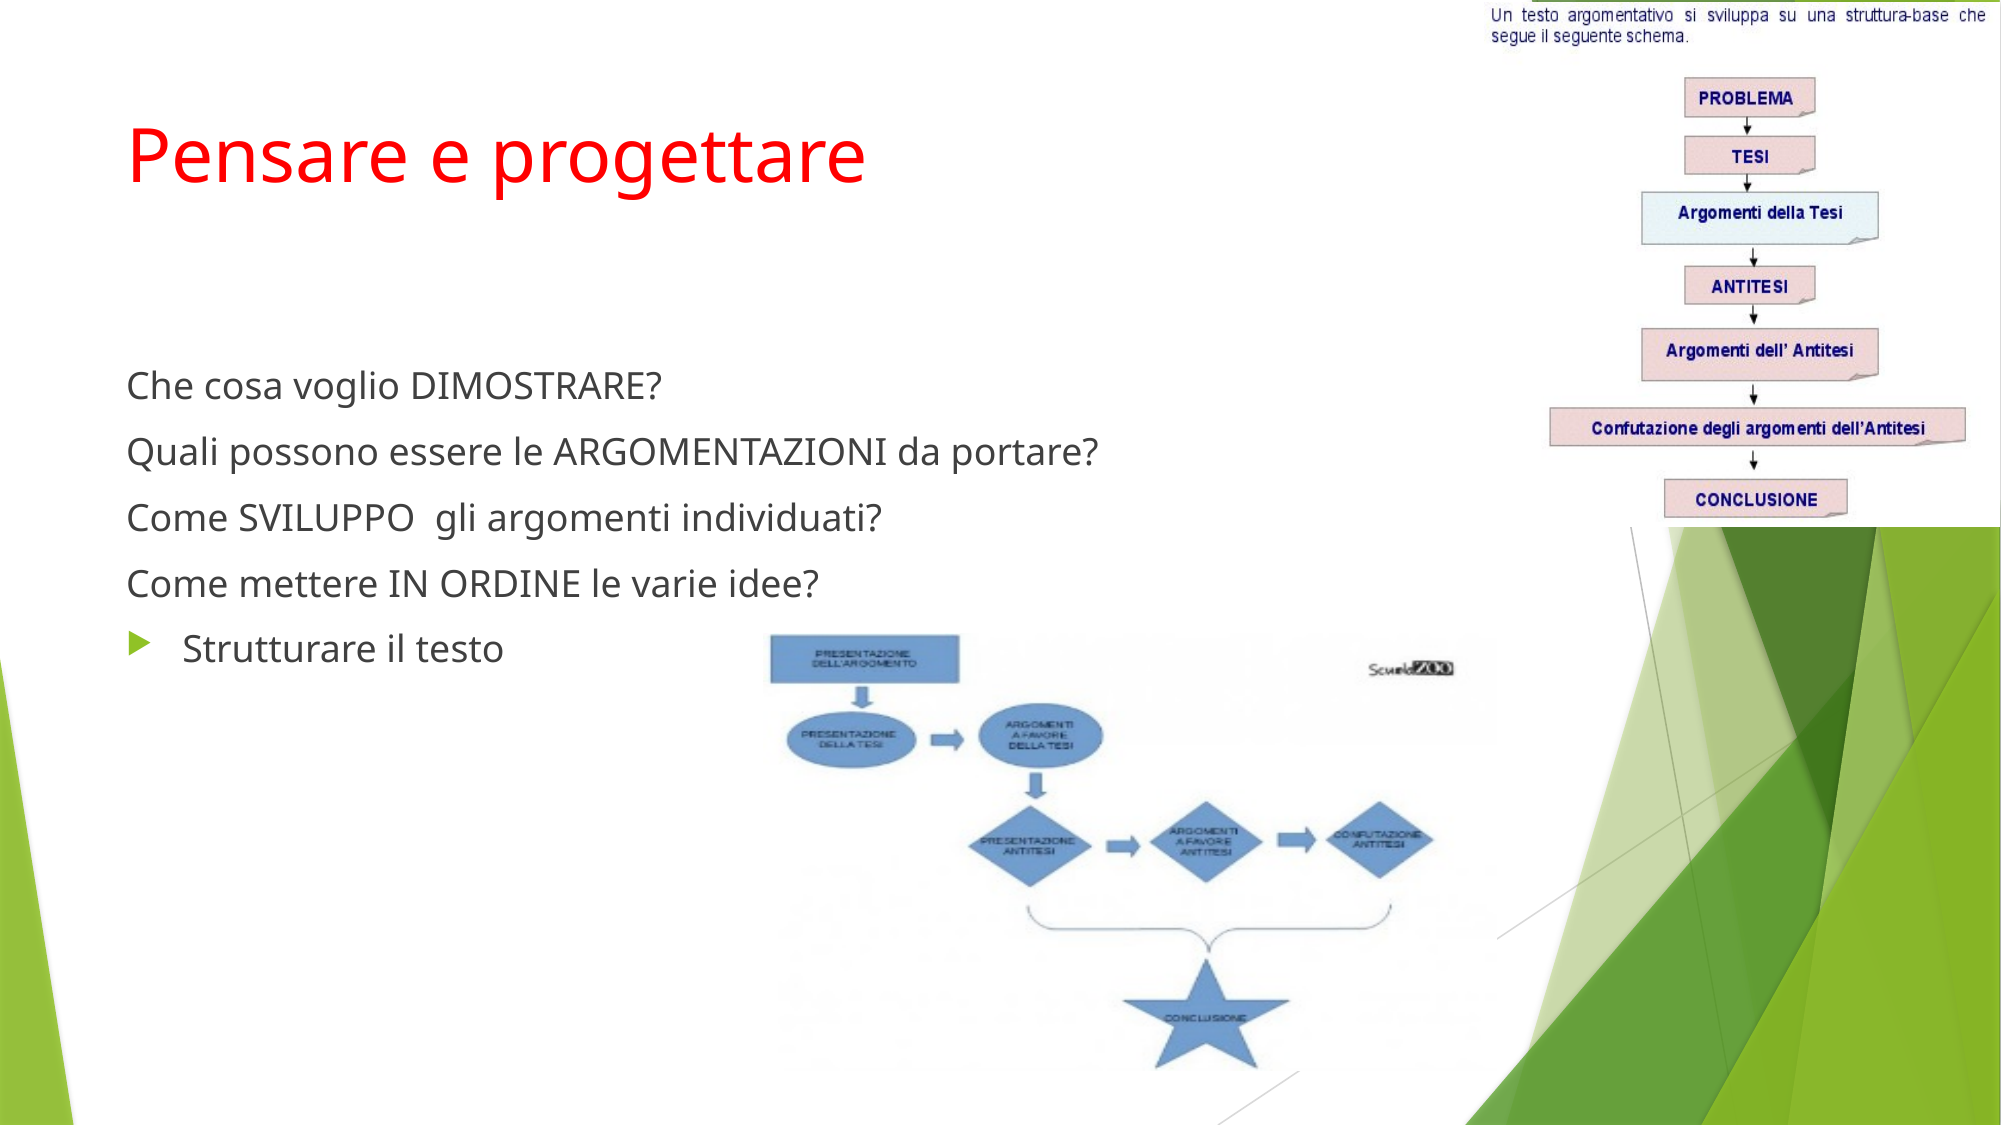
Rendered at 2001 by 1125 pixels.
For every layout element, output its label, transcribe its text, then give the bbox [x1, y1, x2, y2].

picture [1483, 1, 2000, 528]
picture [762, 632, 1497, 1071]
list Che cosa voglio DIMOSTRARE? Quali possono essere le ARGOMENTAZIONI da portare? Come SVILUPPO gli argomenti individuati? Come mettere IN ORDINE le varie idee? Strutturare il testo [111, 354, 1522, 992]
title Pensare e progettare [111, 99, 1478, 317]
